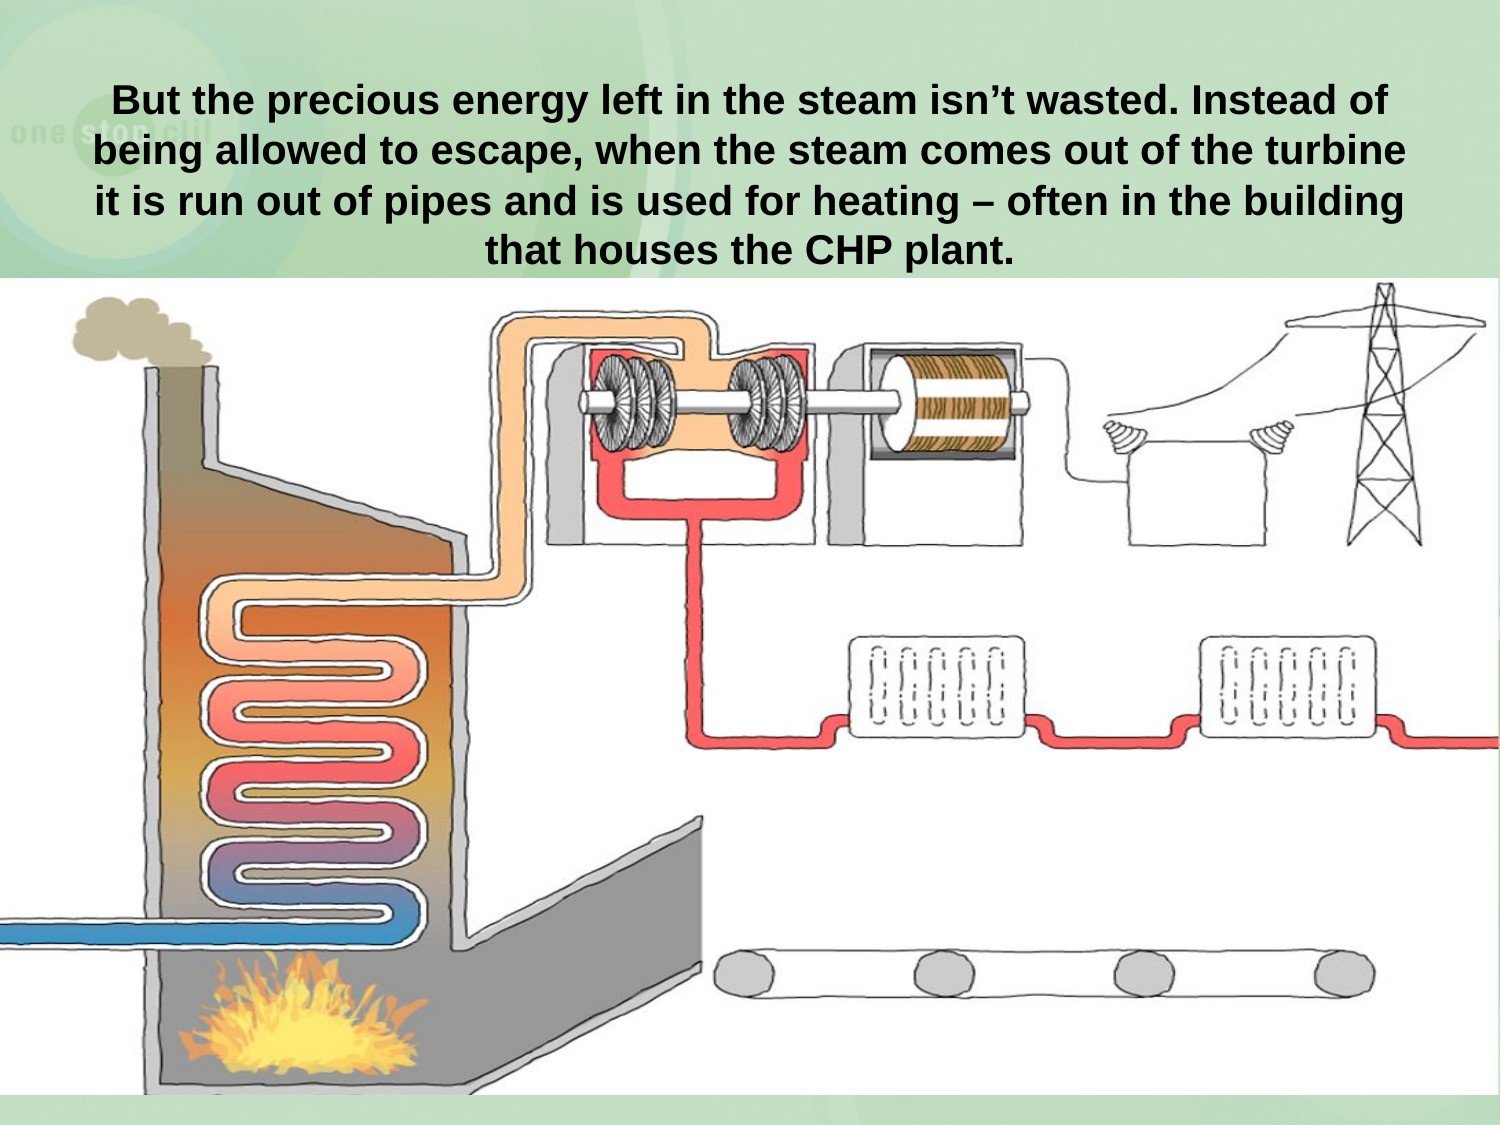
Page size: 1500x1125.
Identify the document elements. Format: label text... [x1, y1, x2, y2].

title But the precious energy left in the steam isn’t wasted. Instead of being allowed to escape, when the steam comes out of the turbine it is run out of pipes and is used for heating – often in the building that houses the CHP plant. [75, 79, 1425, 268]
picture [0, 0, 1500, 1125]
